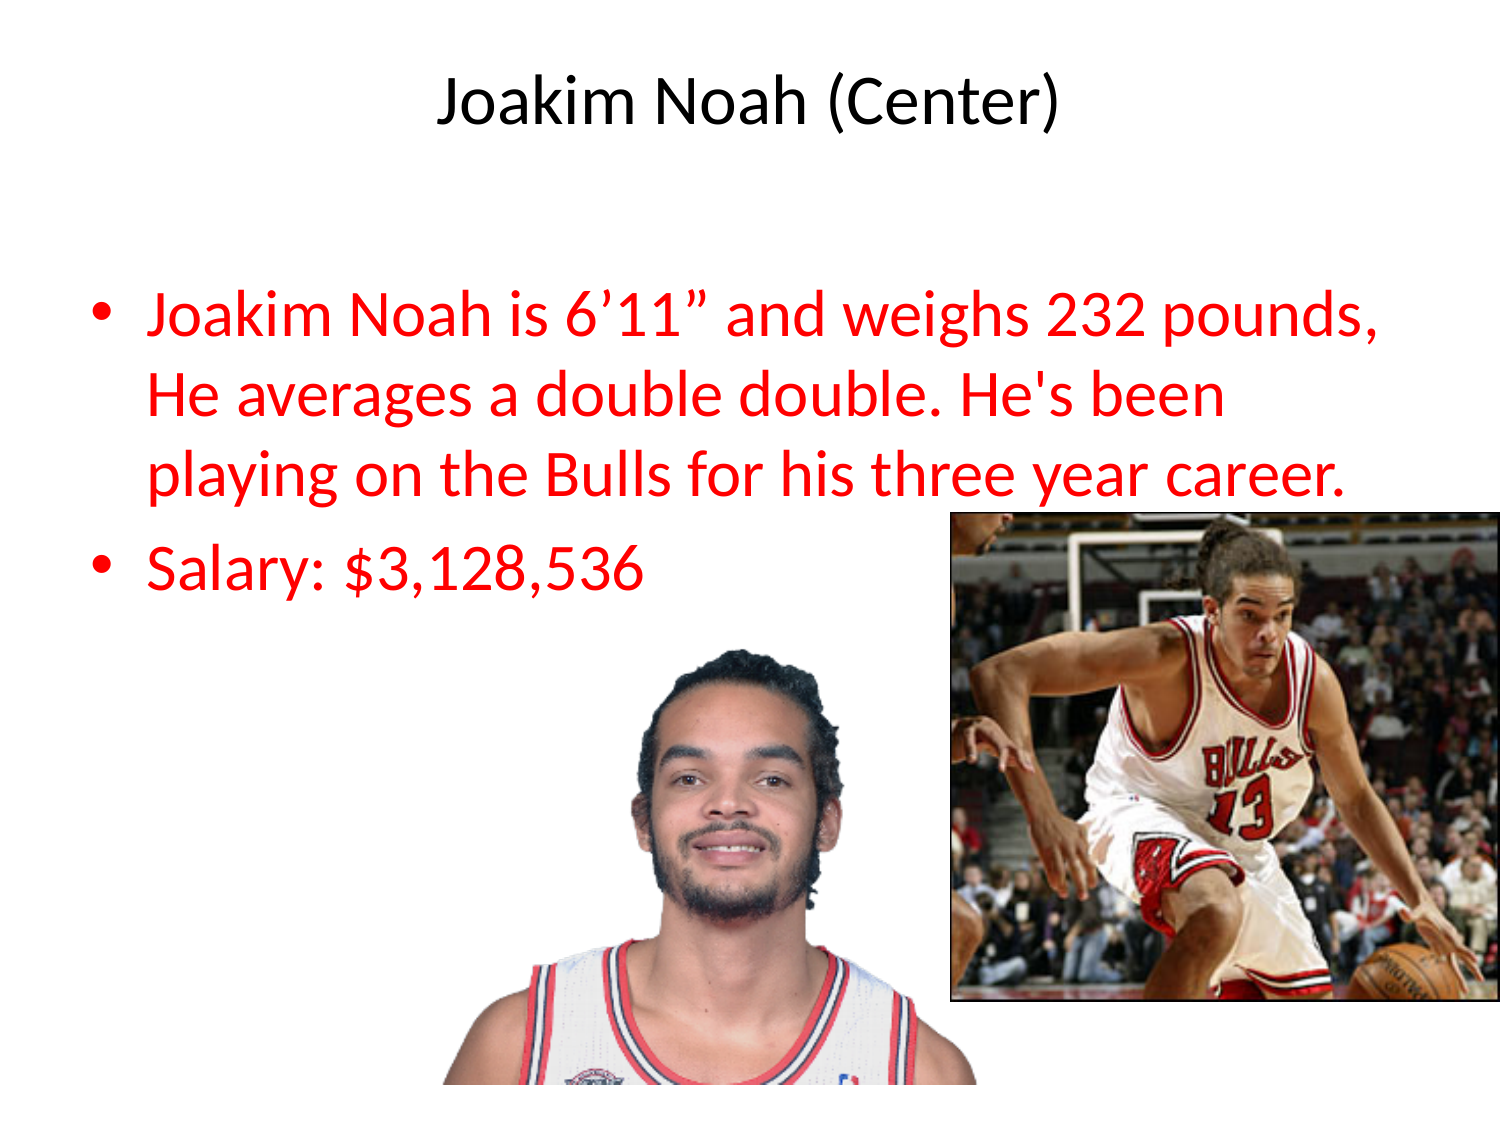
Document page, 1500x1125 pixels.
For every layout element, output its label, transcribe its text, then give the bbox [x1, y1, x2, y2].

title Joakim Noah (Center) [75, 45, 1425, 233]
picture [430, 512, 1500, 1085]
list Joakim Noah is 6’11” and weighs 232 pounds, He averages a double double. He's been playing on the Bulls for his three year career. Salary: $3,128,536 [75, 262, 1425, 1005]
